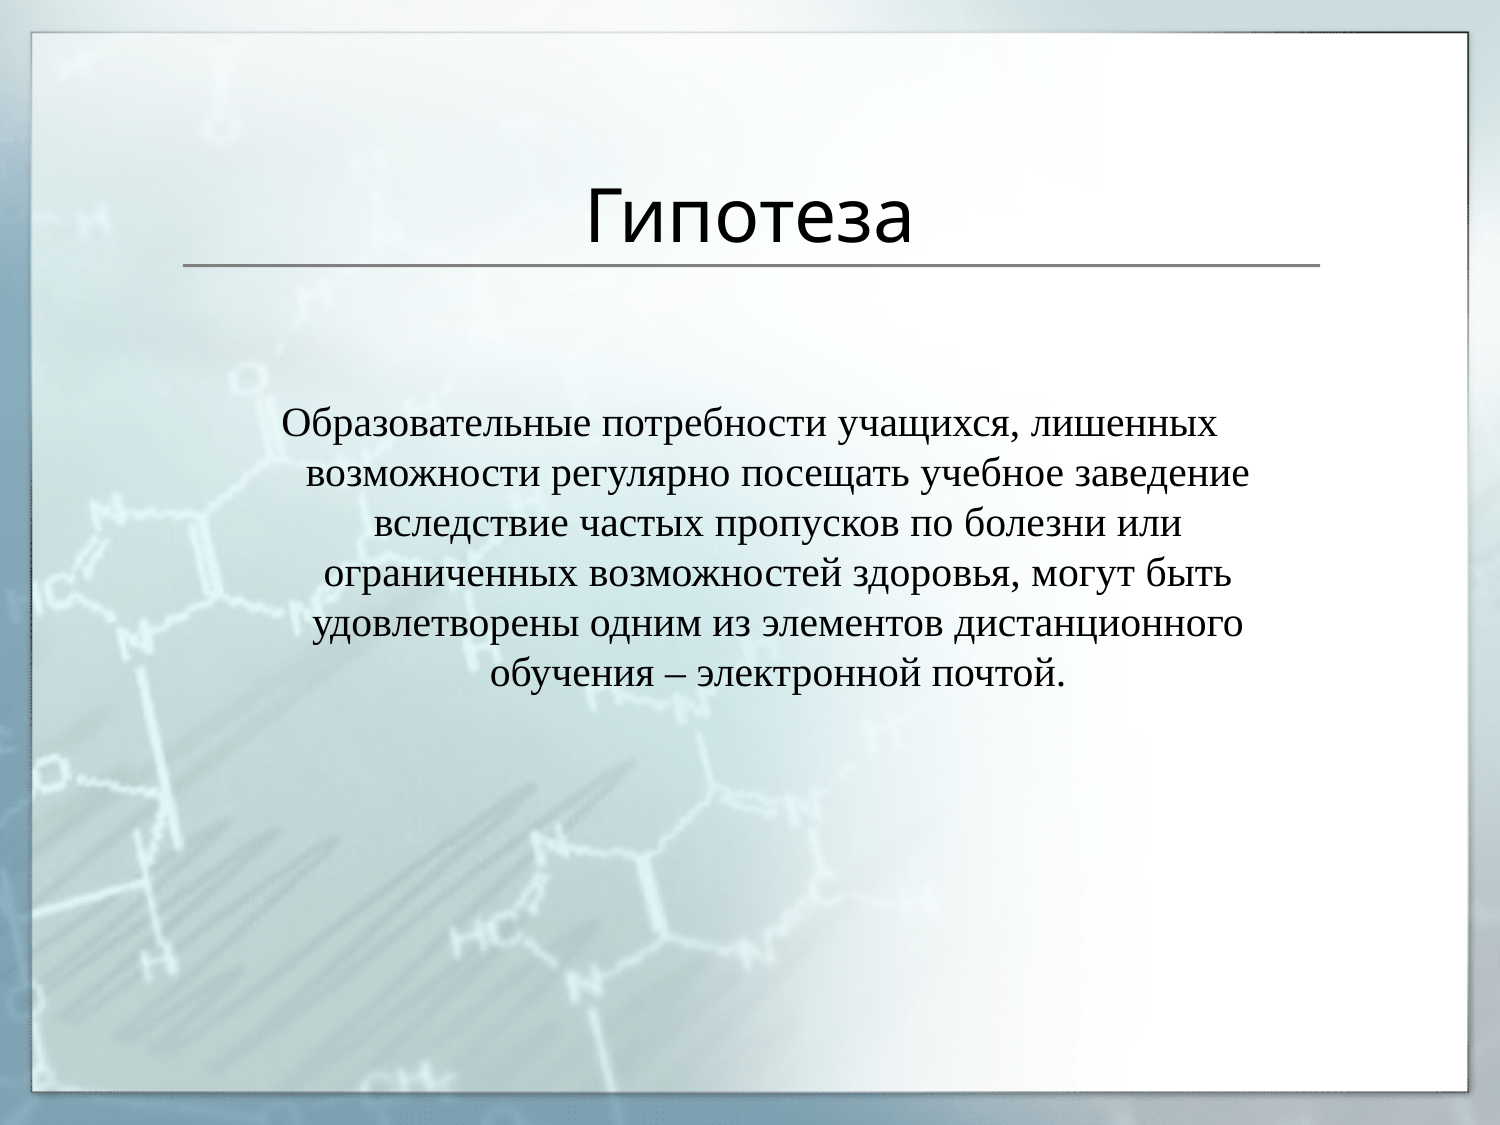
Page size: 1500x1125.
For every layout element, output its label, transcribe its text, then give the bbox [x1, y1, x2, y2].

picture [0, 0, 1500, 137]
picture [0, 288, 1500, 1125]
title Гипотеза [0, 137, 1500, 288]
list Образовательные потребности учащихся, лишенных возможности регулярно посещать учебное заведение вследствие частых пропусков по болезни или ограниченных возможностей здоровья, могут быть удовлетворены одним из элементов дистанционного обучения – электронной почтой. [174, 387, 1326, 938]
